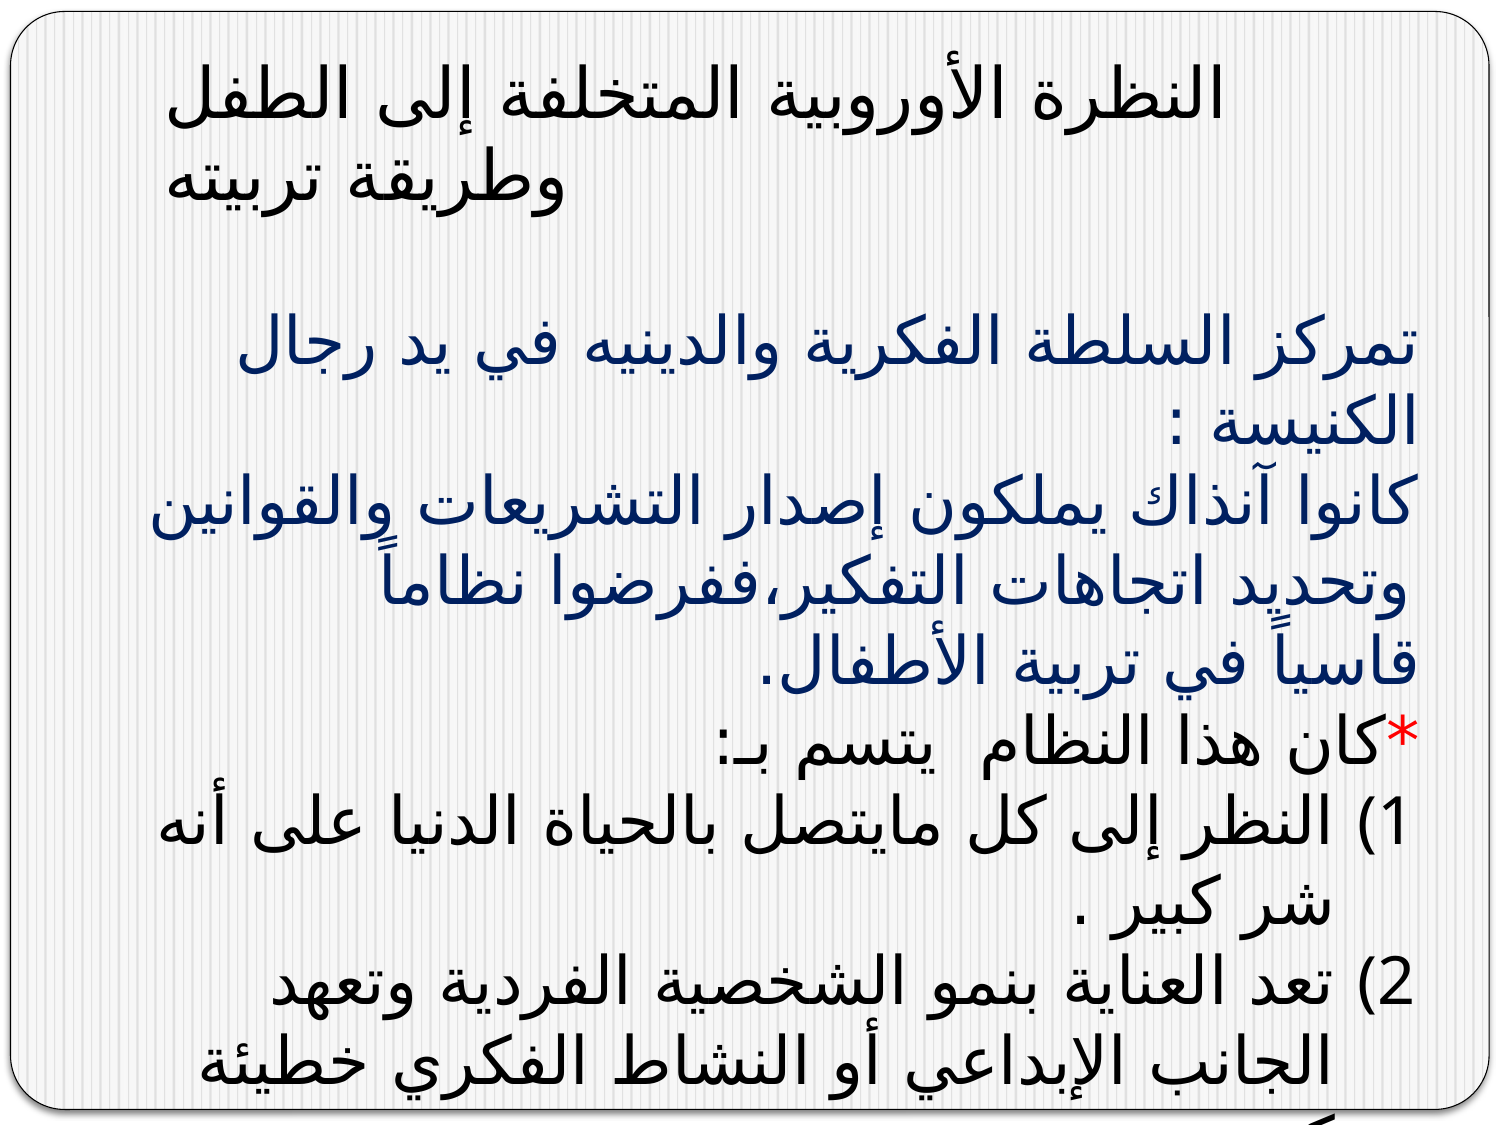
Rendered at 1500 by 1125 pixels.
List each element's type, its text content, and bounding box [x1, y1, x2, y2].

text_box تمركز السلطة الفكرية والدينيه في يد رجال الكنيسة : كانوا آنذاك يملكون إصدار التشريعات والقوانين وتحديد اتجاهات التفكير،ففرضوا نظاماً قاسياً في تربية الأطفال. *كان هذا النظام يتسم بـ: النظر إلى كل مايتصل بالحياة الدنيا على أنه شر كبير . تعد العناية بنمو الشخصية الفردية وتعهد الجانب الإبداعي أو النشاط الفكري خطيئة كبرى. كان من رأى رجال الدين أن الشغف بالأدب والشعر زندقة وكفر ومن ثم حرموهما على الأطفال. [123, 290, 1435, 1125]
title النظرة الأوروبية المتخلفة إلى الطفل وطريقة تربيته [150, 45, 1425, 233]
